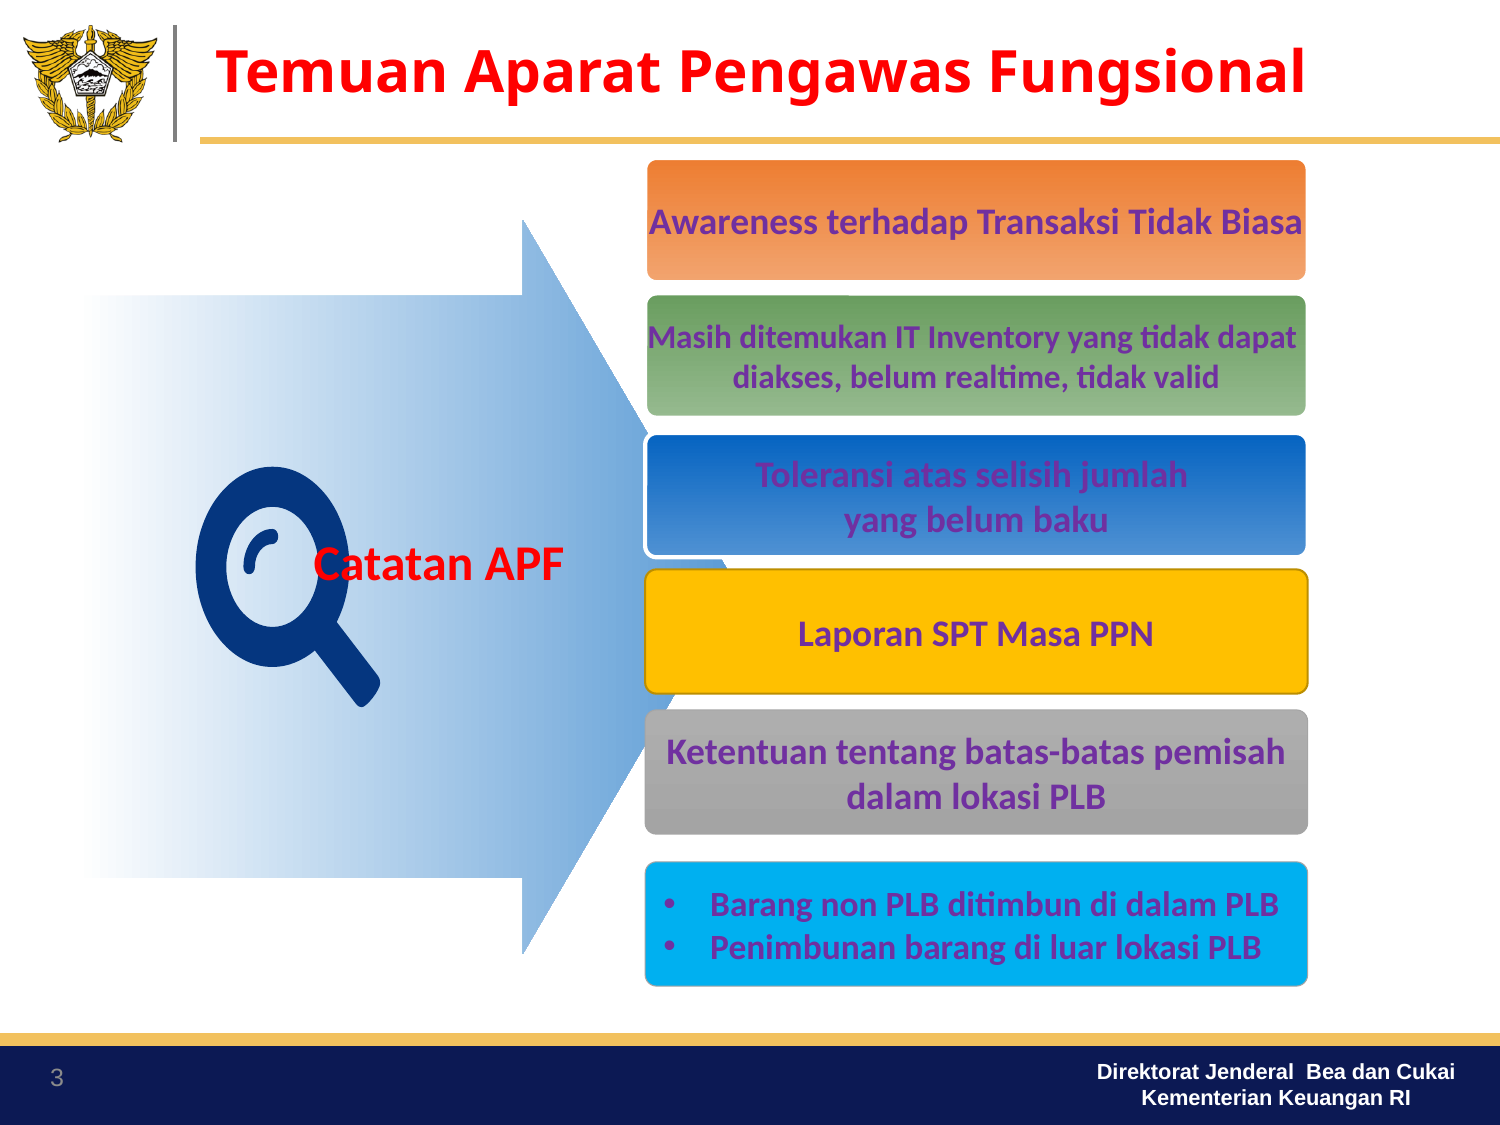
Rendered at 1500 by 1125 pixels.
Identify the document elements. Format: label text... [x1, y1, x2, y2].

text_box Toleransi atas selisih jumlah yang belum baku [645, 432, 1308, 558]
title Temuan Aparat Pengawas Fungsional [200, 14, 1397, 134]
text_box [75, 220, 675, 954]
text_box Laporan SPT Masa PPN [644, 568, 1309, 695]
picture [0, 1033, 1500, 1125]
text_box Ketentuan tentang batas-batas pemisah dalam lokasi PLB [644, 709, 1309, 835]
text_box Masih ditemukan IT Inventory yang tidak dapat diakses, belum realtime, tidak valid [645, 293, 1308, 418]
text_box Catatan APF [232, 454, 646, 667]
picture [200, 137, 1500, 144]
text_box Barang non PLB ditimbun di dalam PLB Penimbunan barang di luar lokasi PLB [644, 861, 1309, 987]
text_box [195, 481, 233, 653]
picture [19, 19, 163, 150]
text_box [327, 667, 381, 708]
text_box Awareness terhadap Transaksi Tidak Biasa [645, 157, 1308, 283]
text_box [646, 553, 727, 572]
